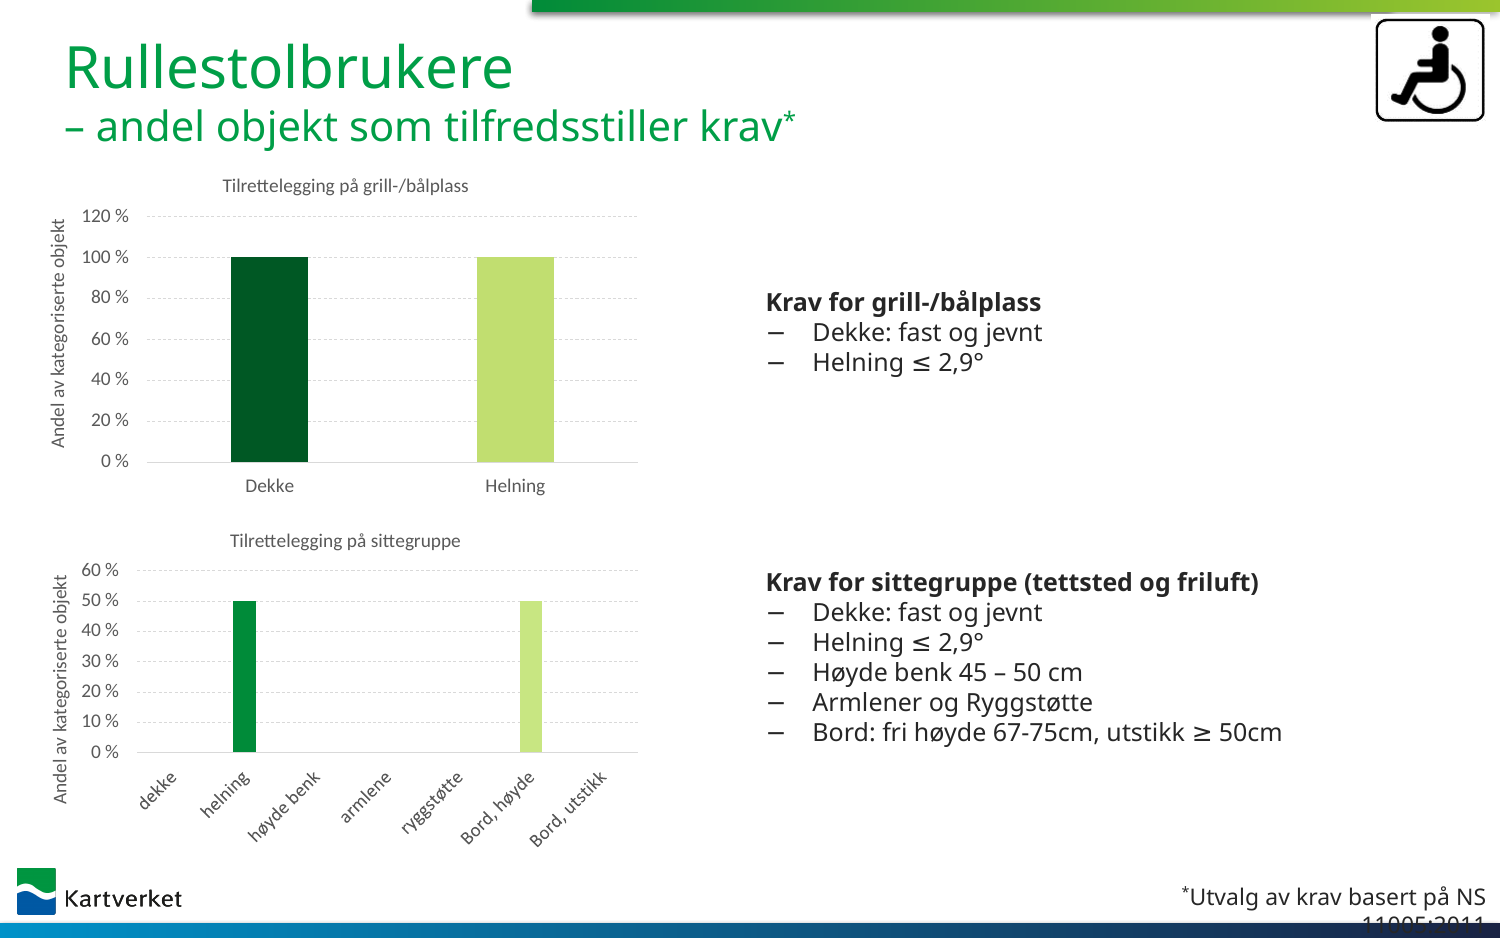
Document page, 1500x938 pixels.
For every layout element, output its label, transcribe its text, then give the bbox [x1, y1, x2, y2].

picture [41, 166, 650, 505]
text_box Krav for grill-/bålplass Dekke: fast og jevnt Helning ≤ 2,9° [750, 279, 1452, 384]
text_box *Utvalg av krav basert på NS 11005:2011 [1068, 873, 1500, 938]
picture [1371, 13, 1491, 127]
picture [41, 520, 650, 859]
text_box Krav for sittegruppe (tettsted og friluft) Dekke: fast og jevnt Helning ≤ 2,9° Høyde benk 45 – 50 cm Armlener og Ryggstøtte Bord: fri høyde 67-75cm, utstikk ≥ 50cm [750, 559, 1500, 754]
text_box Rullestolbrukere – andel objekt som tilfredsstiller krav* [49, 14, 1431, 158]
